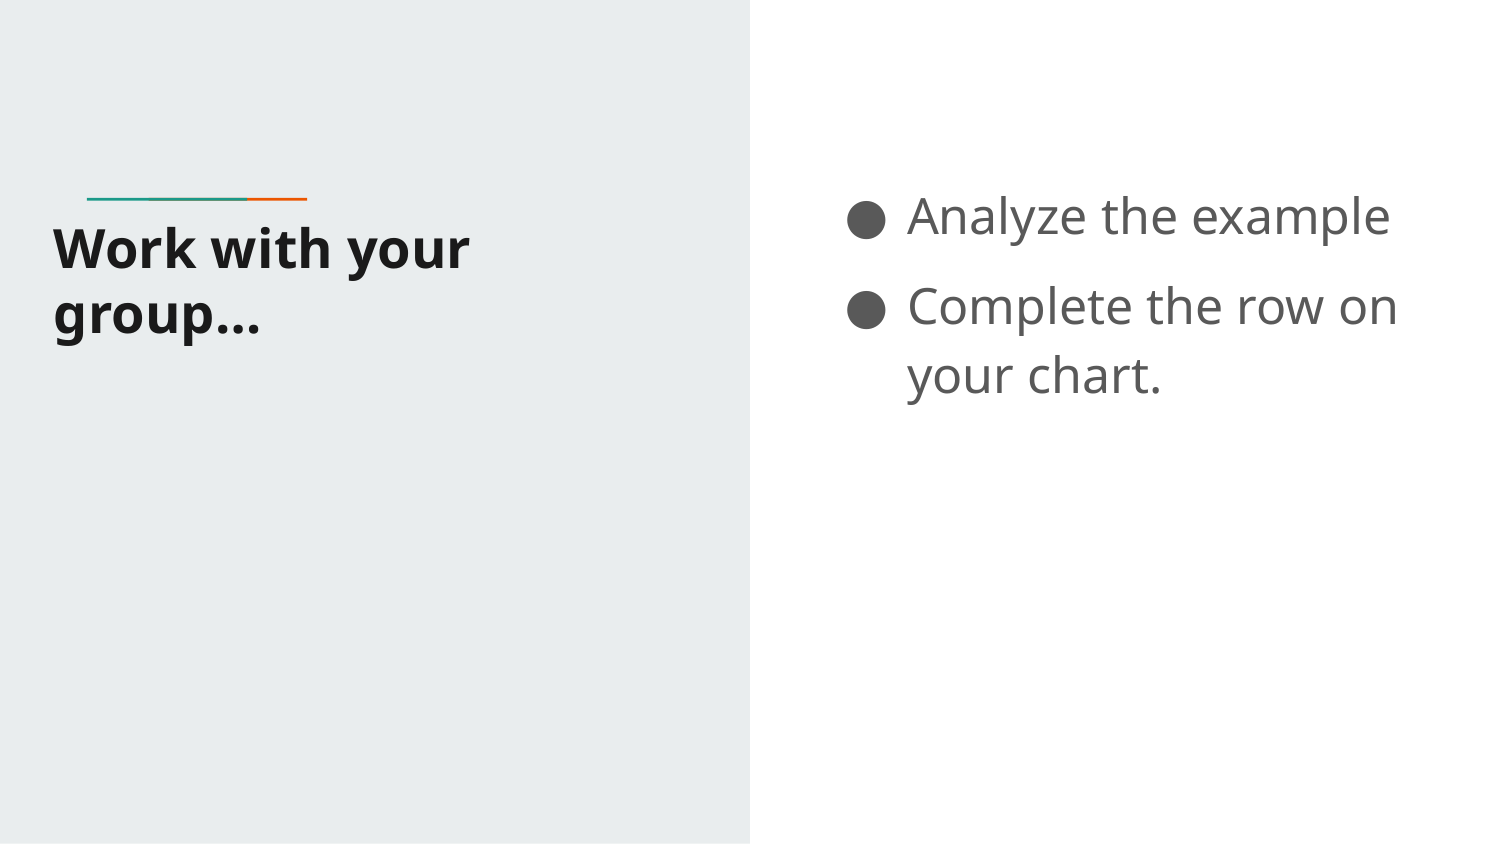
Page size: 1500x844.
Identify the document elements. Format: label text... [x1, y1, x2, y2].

list Analyze the example Complete the row on your chart. [817, 160, 1438, 637]
title Work with your group… [38, 199, 694, 494]
